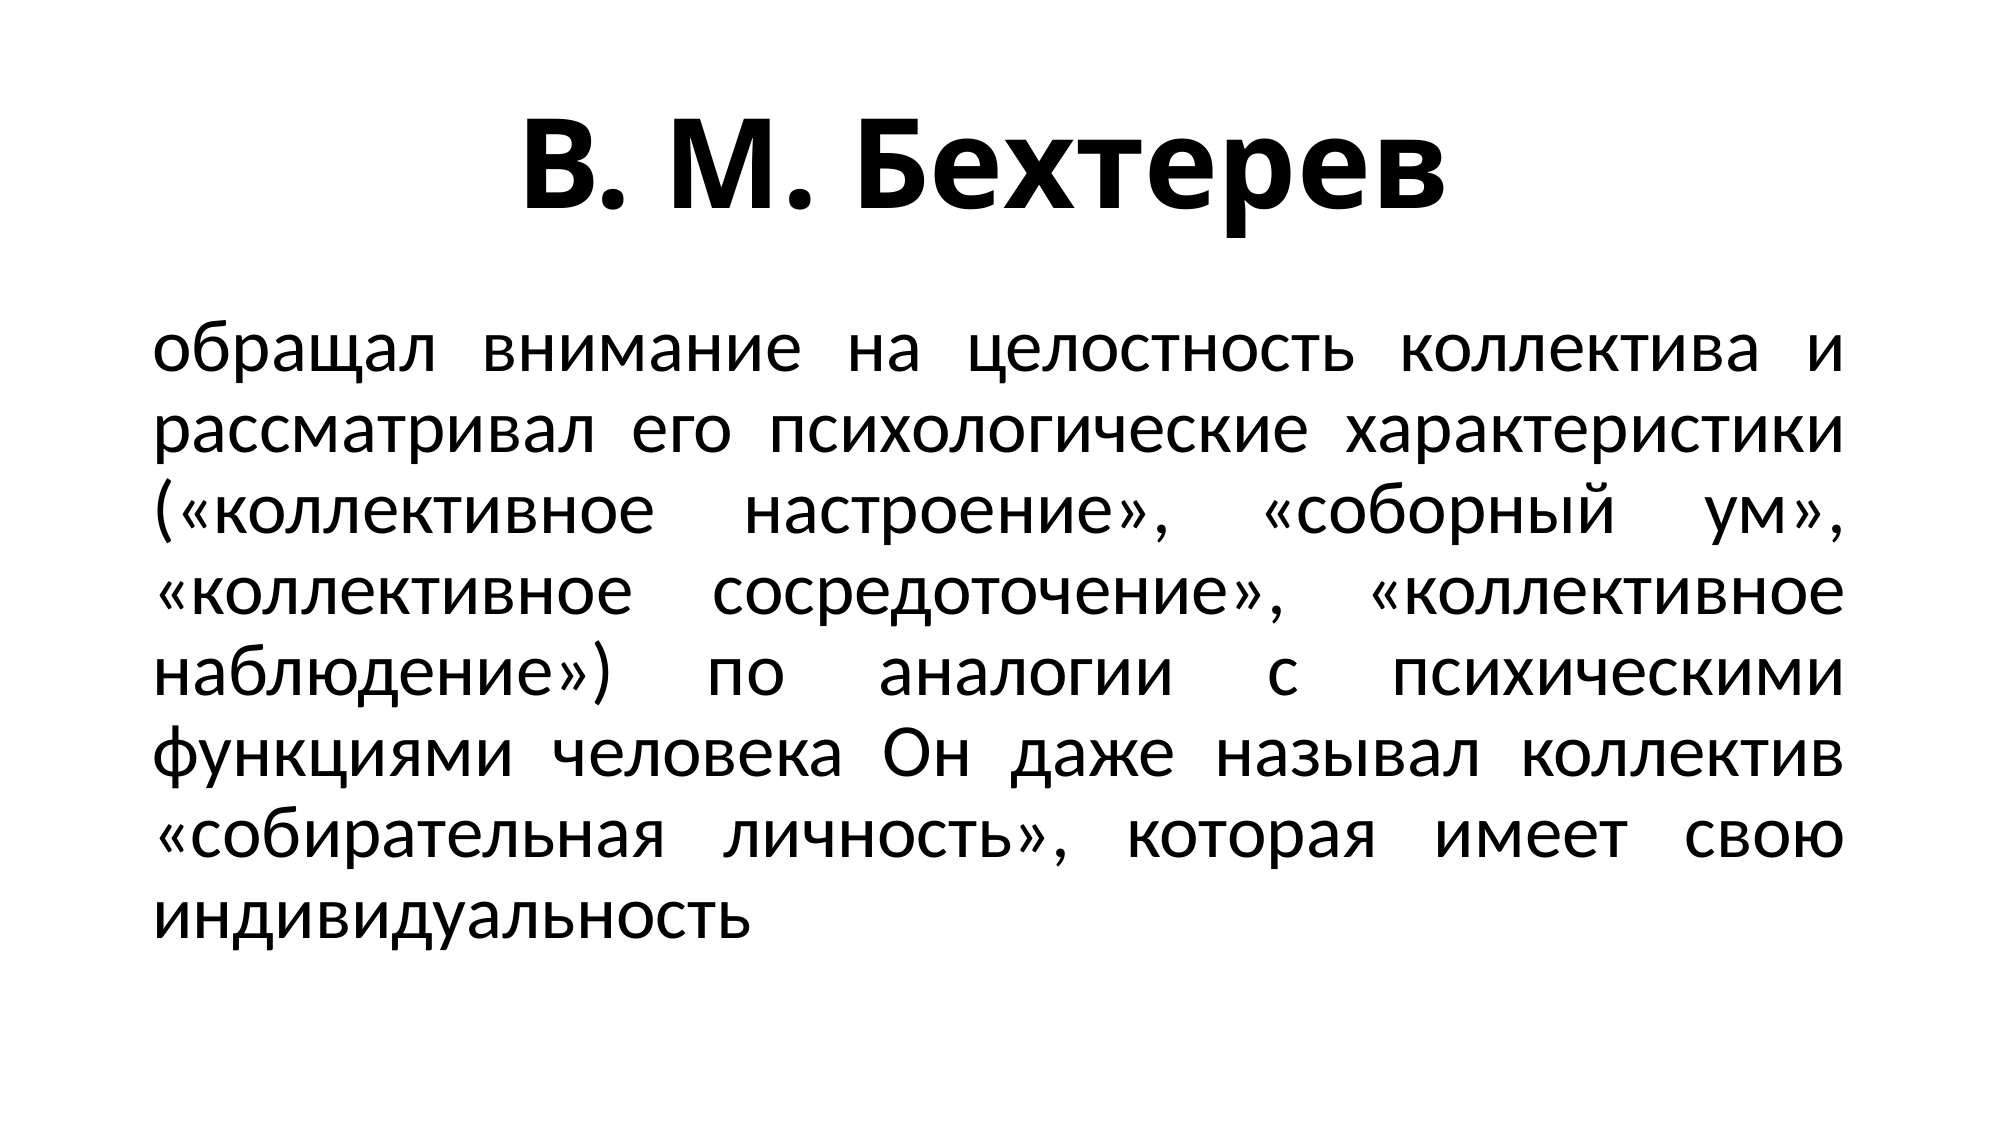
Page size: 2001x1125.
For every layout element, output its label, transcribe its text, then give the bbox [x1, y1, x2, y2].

title В. М. Бехтерев [137, 59, 1863, 278]
list обращал внимание на целостность коллектива и рассматривал его психологические характеристики («коллективное настроение», «соборный ум», «коллективное сосредоточение», «коллективное наблюдение») по аналогии с психическими функциями человека Он даже называл коллектив «собирательная личность», которая имеет свою индивидуальность [137, 299, 1863, 1014]
